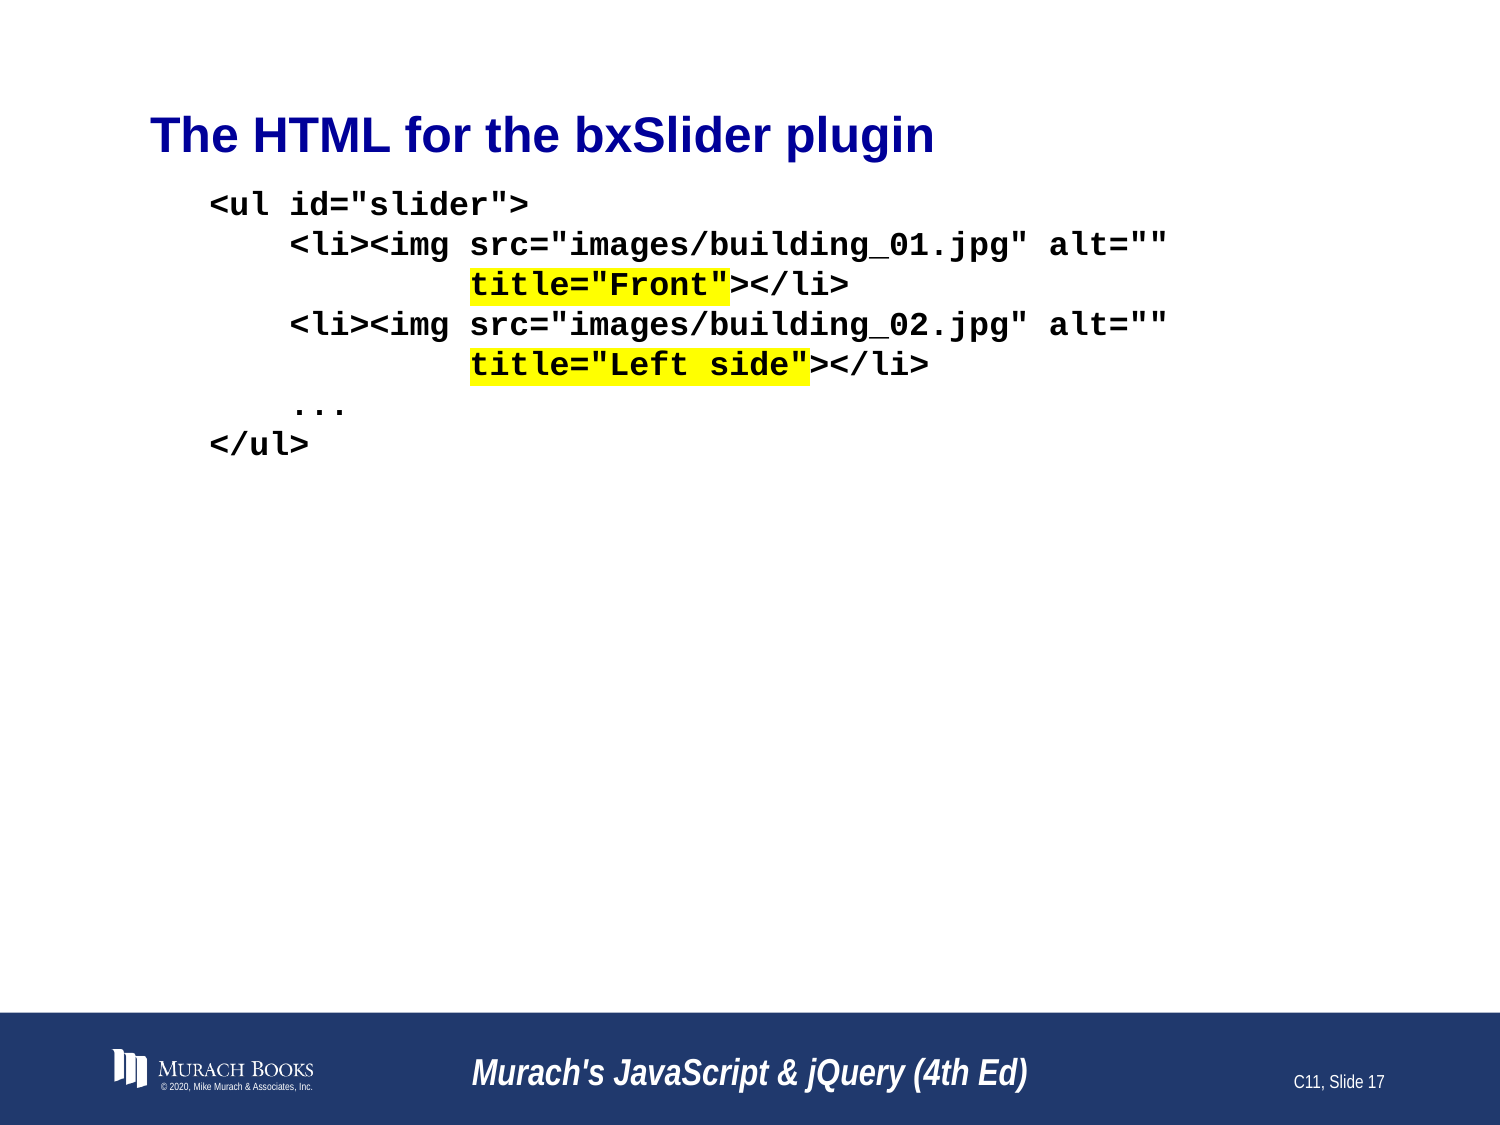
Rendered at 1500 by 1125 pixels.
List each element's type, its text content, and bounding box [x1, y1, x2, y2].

slide_number Murach's JavaScript & jQuery (4th Ed) [463, 1025, 1050, 1100]
list <ul id="slider"> <li><img src="images/building_01.jpg" alt="" title="Front"></li> <li><img src="images/building_02.jpg" alt="" title="Left side"></li> ... </ul> [137, 174, 1350, 975]
title The HTML for the bxSlider plugin [150, 102, 1350, 164]
footer © 2020, Mike Murach & Associates, Inc. [12, 1025, 463, 1100]
slide_number C11, Slide 17 [1087, 1025, 1400, 1100]
